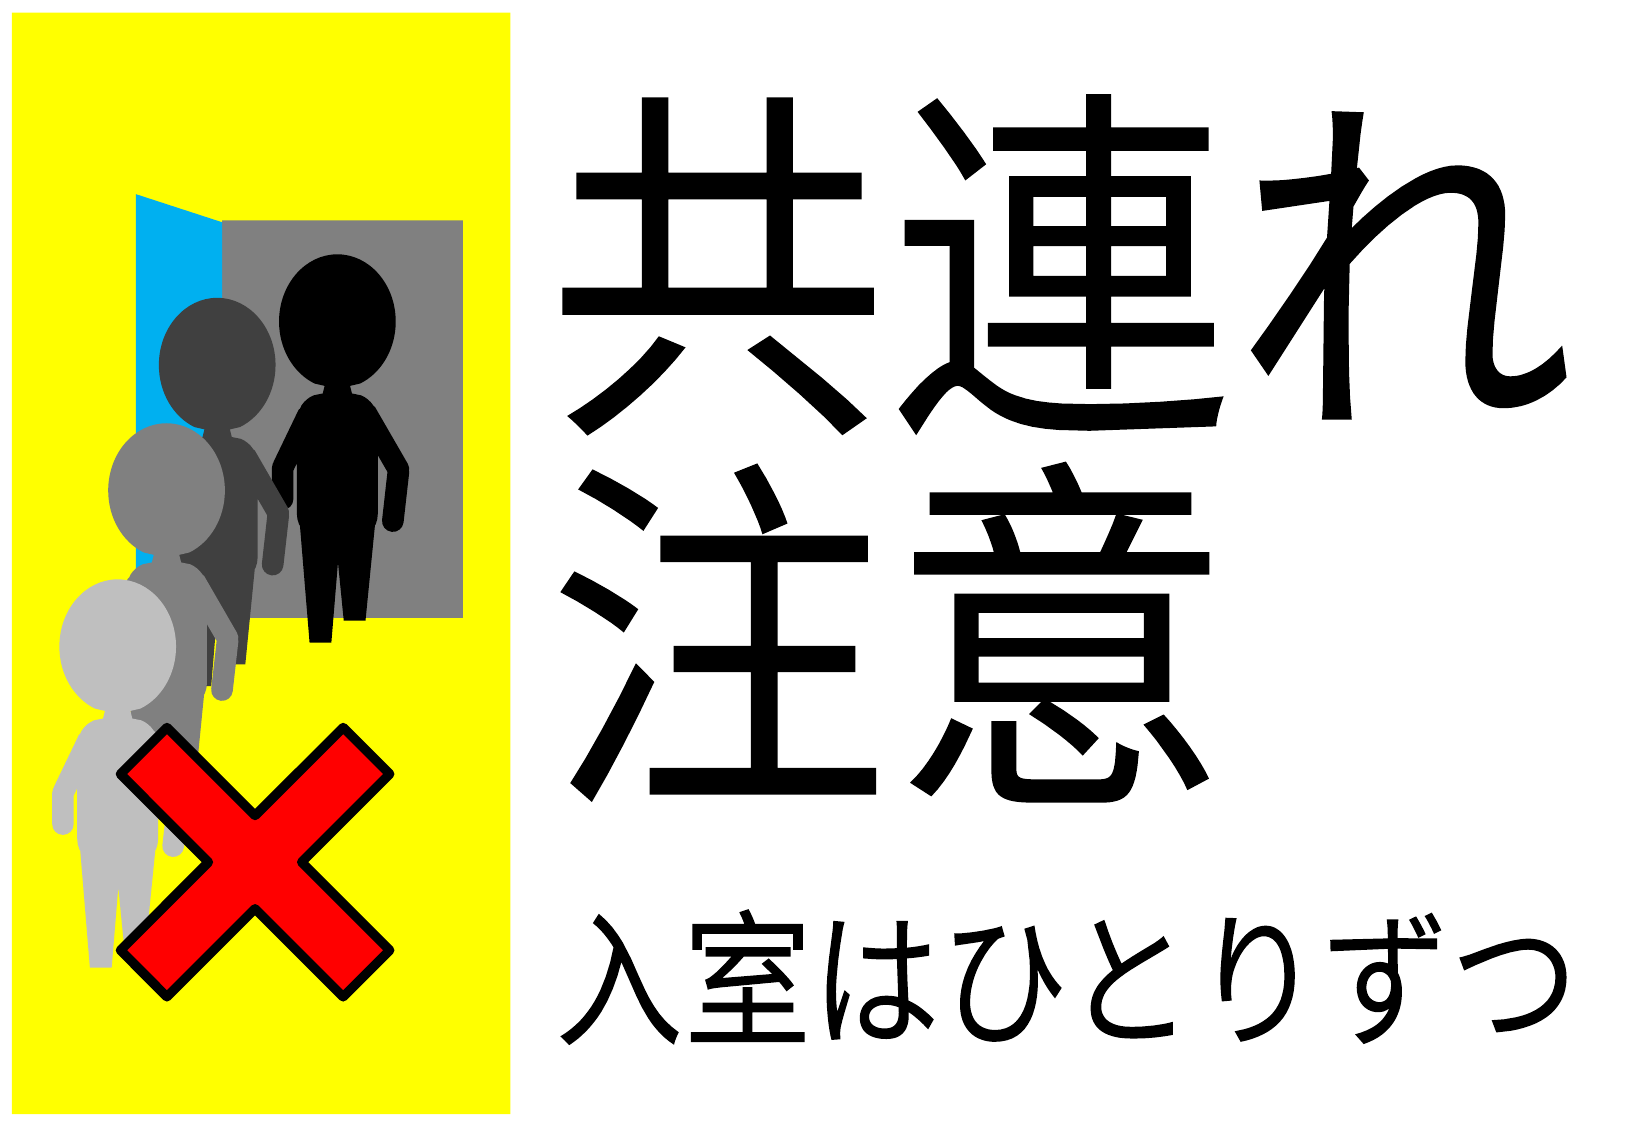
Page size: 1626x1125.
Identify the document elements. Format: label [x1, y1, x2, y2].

text_box [320, 977, 366, 999]
text_box [10, 10, 512, 1116]
text_box [51, 193, 464, 968]
text_box [144, 977, 190, 999]
